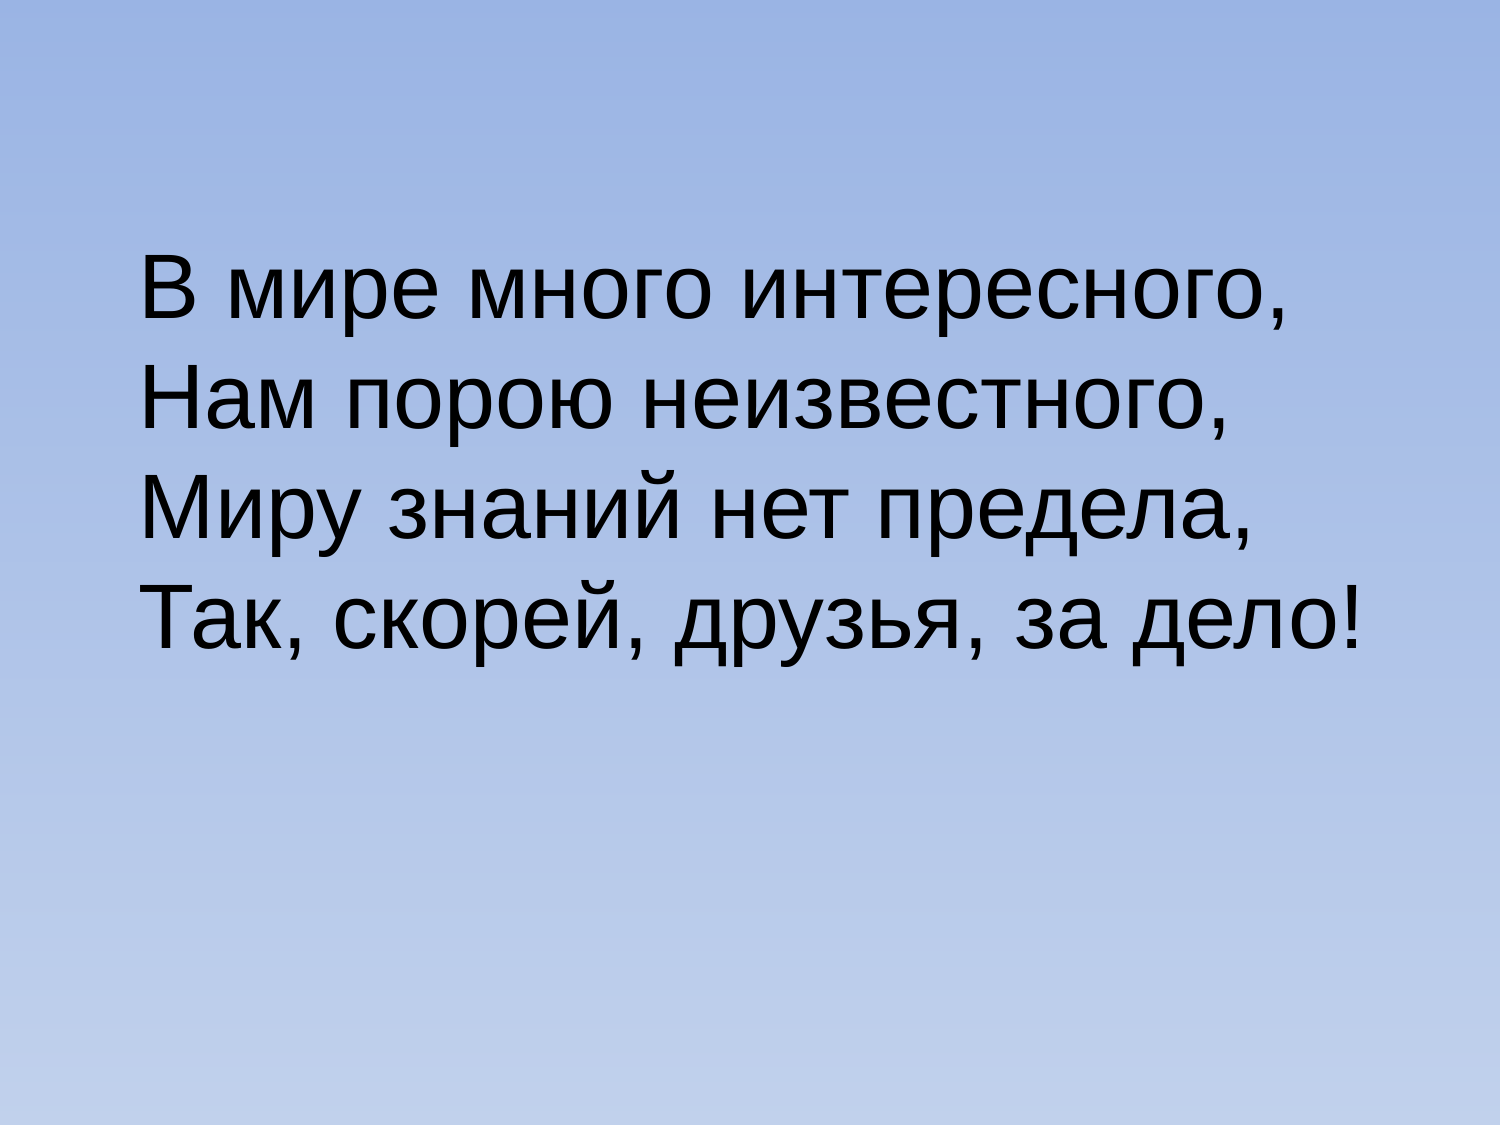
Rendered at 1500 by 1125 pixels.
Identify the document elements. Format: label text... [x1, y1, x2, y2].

text_box В мире много интересного, Нам порою неизвестного, Миру знаний нет предела, Так, скорей, друзья, за дело! [123, 219, 1424, 675]
